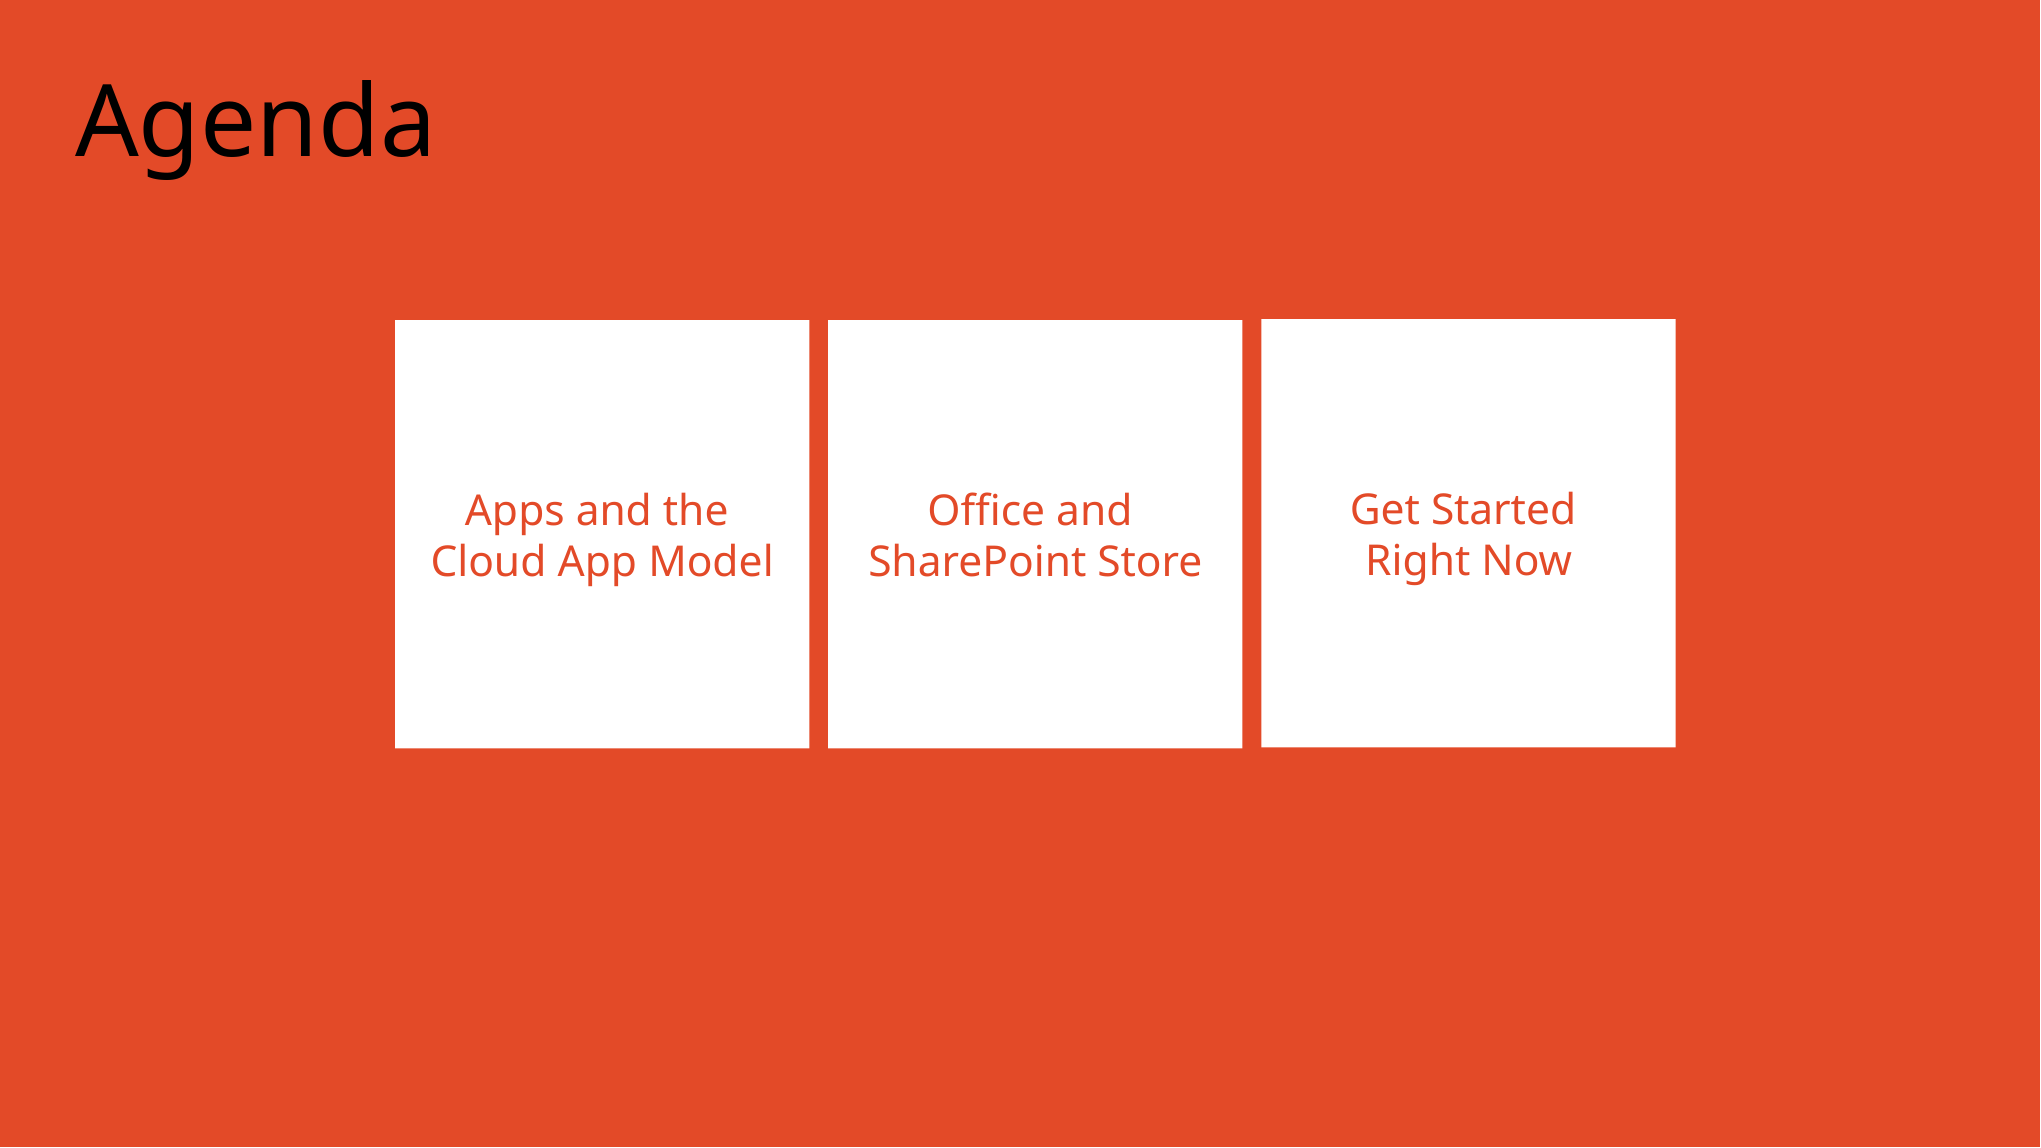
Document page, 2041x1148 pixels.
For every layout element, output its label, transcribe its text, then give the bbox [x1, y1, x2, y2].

text_box Office and SharePoint Store [826, 318, 1244, 750]
title Agenda [45, 48, 1996, 199]
text_box Get Started Right Now [1259, 317, 1678, 749]
text_box Apps and the Cloud App Model [393, 318, 811, 750]
